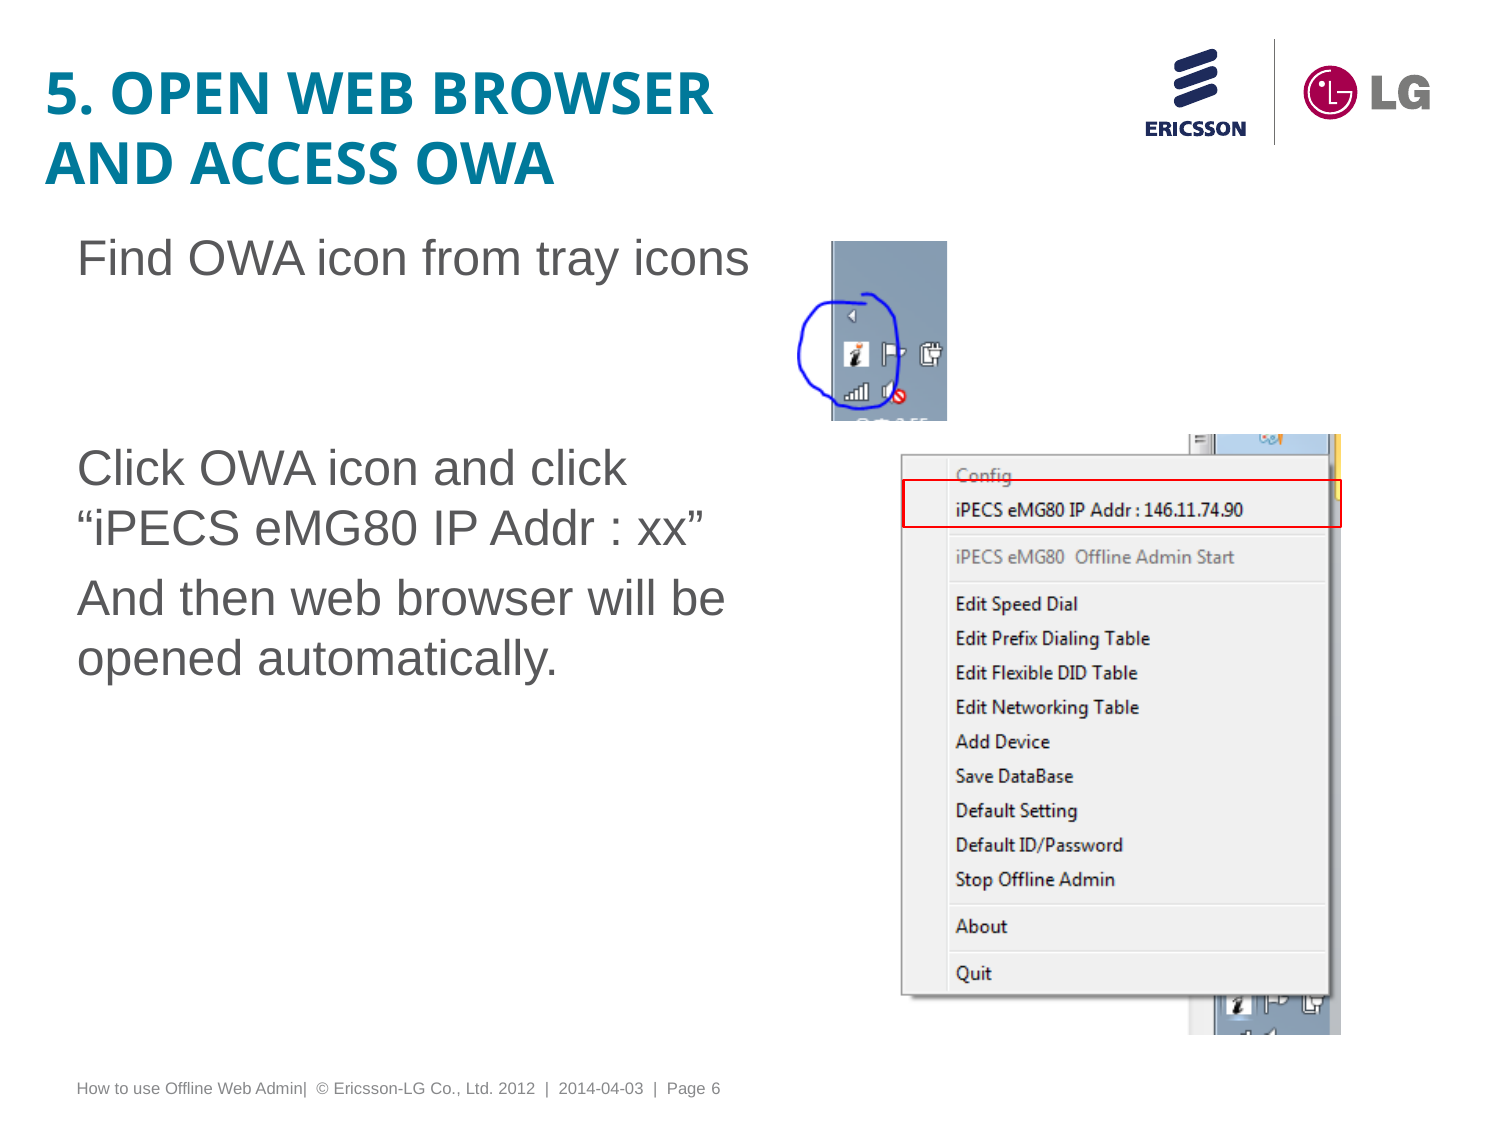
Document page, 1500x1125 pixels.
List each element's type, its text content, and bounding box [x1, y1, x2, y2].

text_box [887, 434, 1342, 1036]
text_box Find OWA icon from tray icons Click OWA icon and click “iPECS eMG80 IP Addr : xx” And then web browser will be opened automatically. [65, 225, 786, 929]
title 5. Open web browser and access owa [32, 54, 1318, 197]
picture [796, 240, 948, 421]
